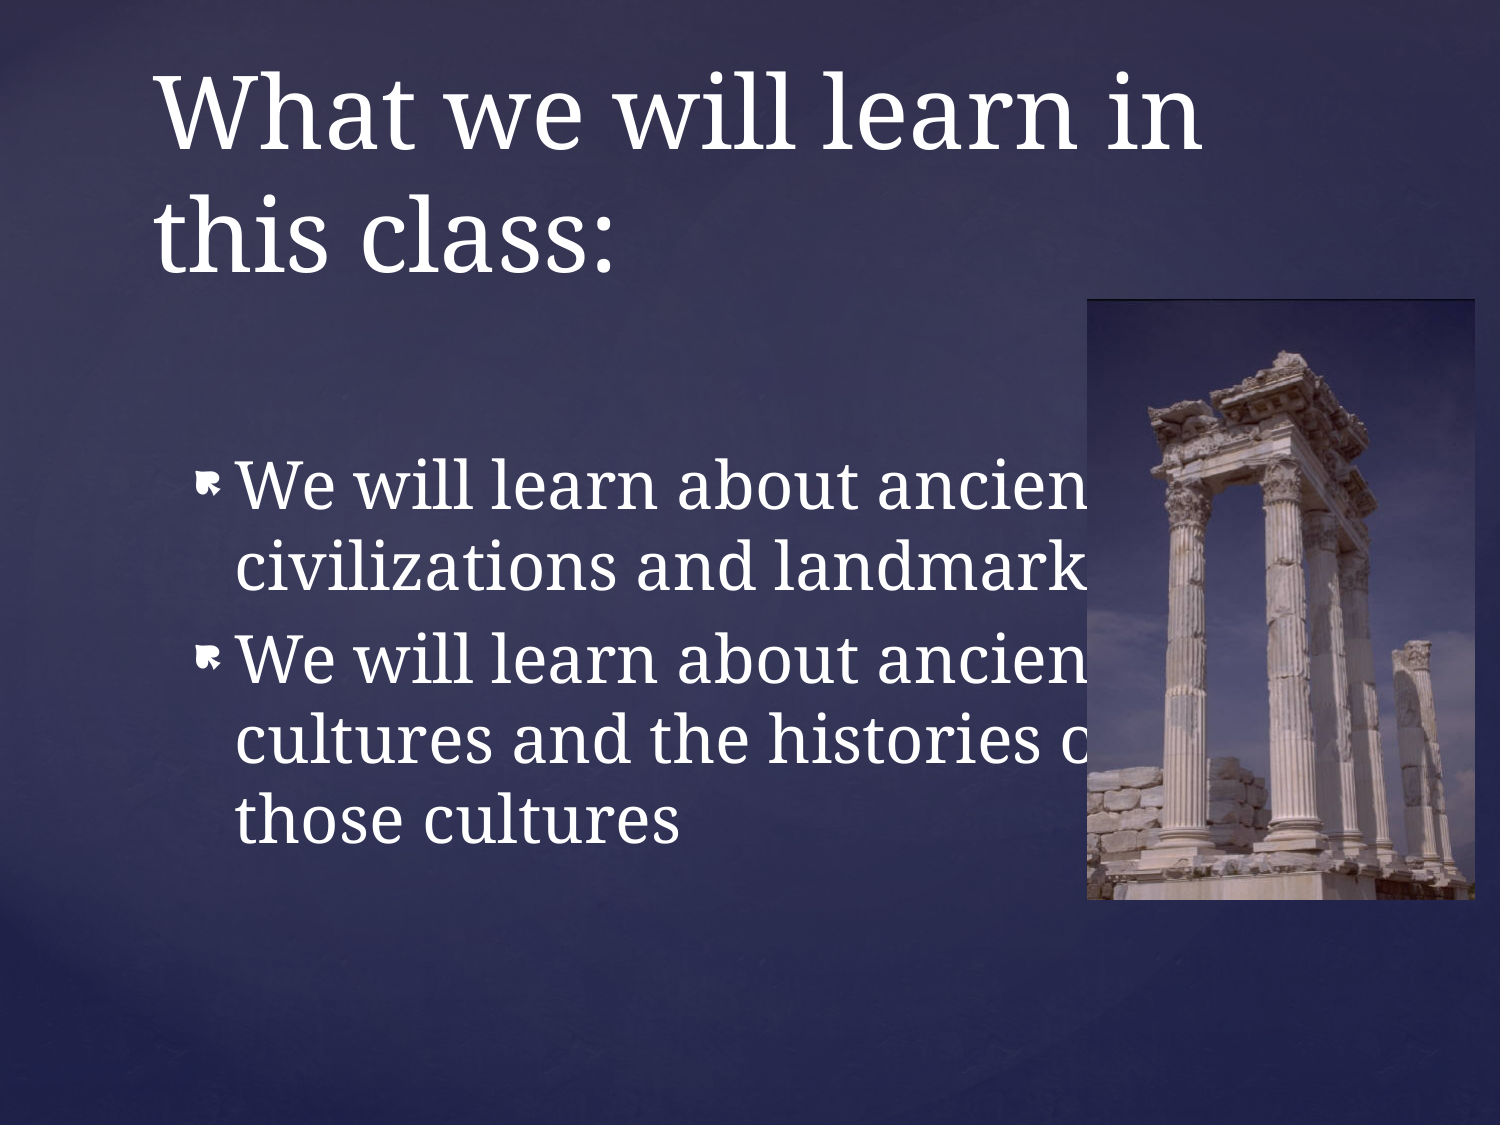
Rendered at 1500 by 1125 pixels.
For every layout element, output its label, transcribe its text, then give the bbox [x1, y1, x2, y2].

title What we will learn in this class: [137, 149, 1375, 300]
picture [1086, 299, 1475, 901]
list We will learn about ancient civilizations and landmarks We will learn about ancient cultures and the histories of those cultures [174, 350, 1175, 950]
